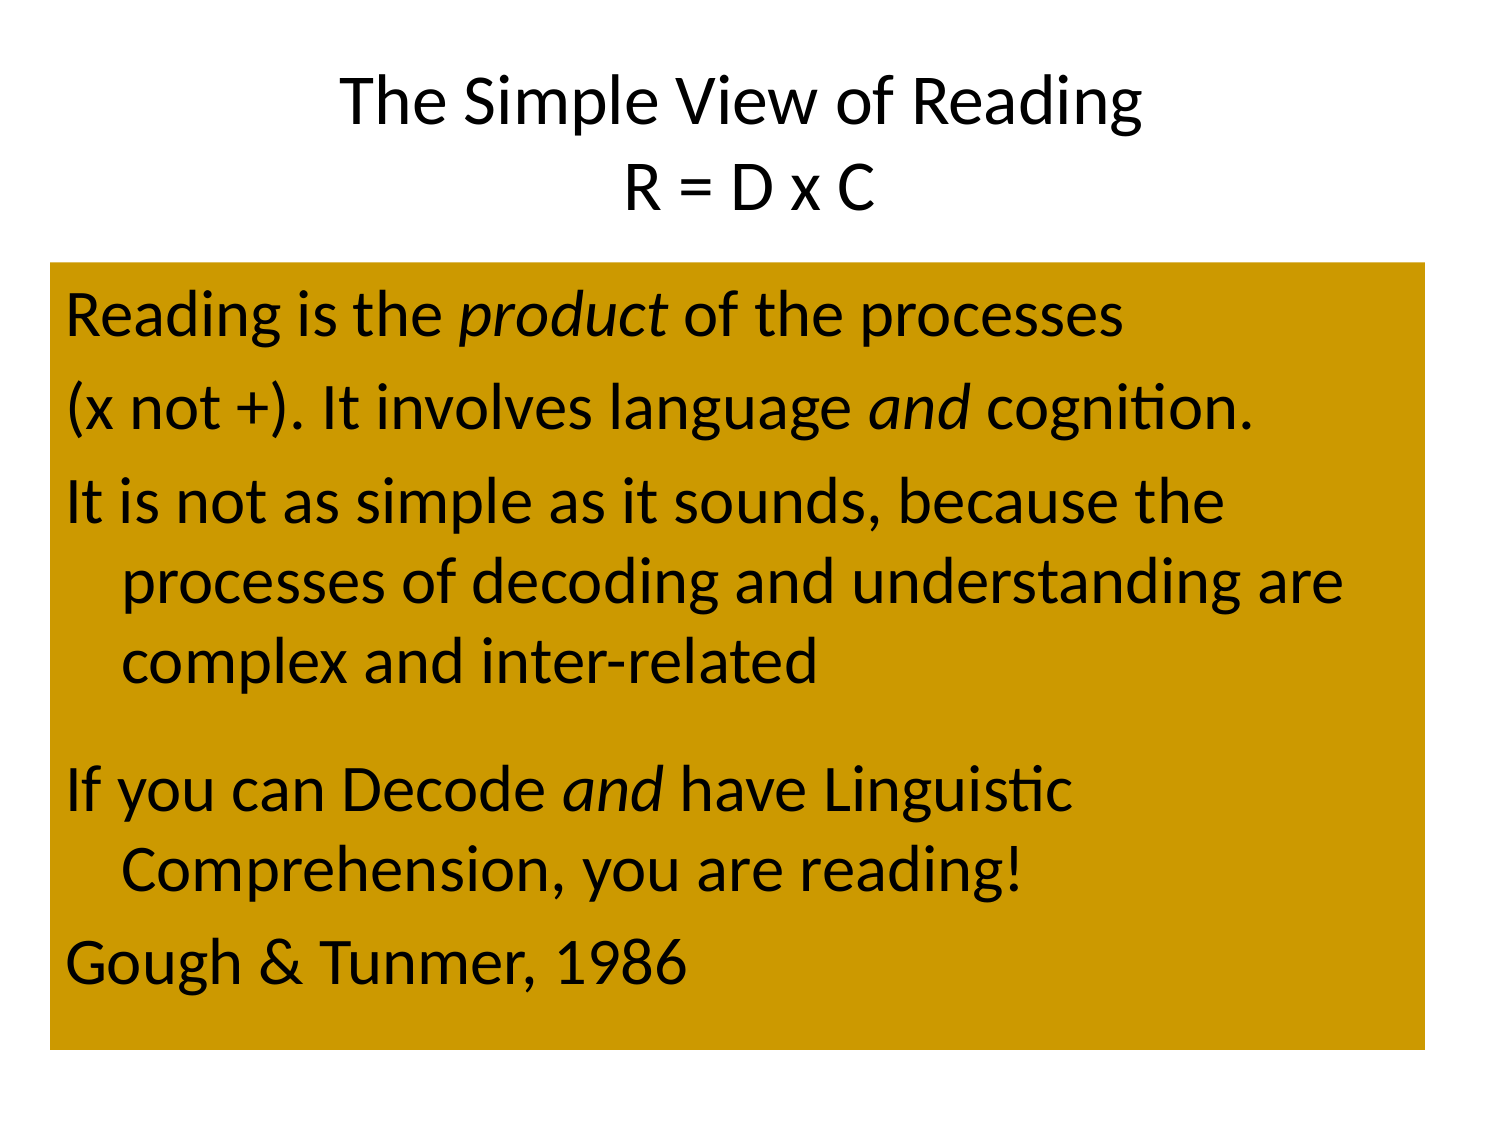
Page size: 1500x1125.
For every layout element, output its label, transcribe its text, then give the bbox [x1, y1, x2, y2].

list Reading is the product of the processes (x not +). It involves language and cognition. It is not as simple as it sounds, because the processes of decoding and understanding are complex and inter-related If you can Decode and have Linguistic Comprehension, you are reading! Gough & Tunmer, 1986 [50, 262, 1425, 1050]
title The Simple View of Reading R = D x C [75, 45, 1425, 233]
